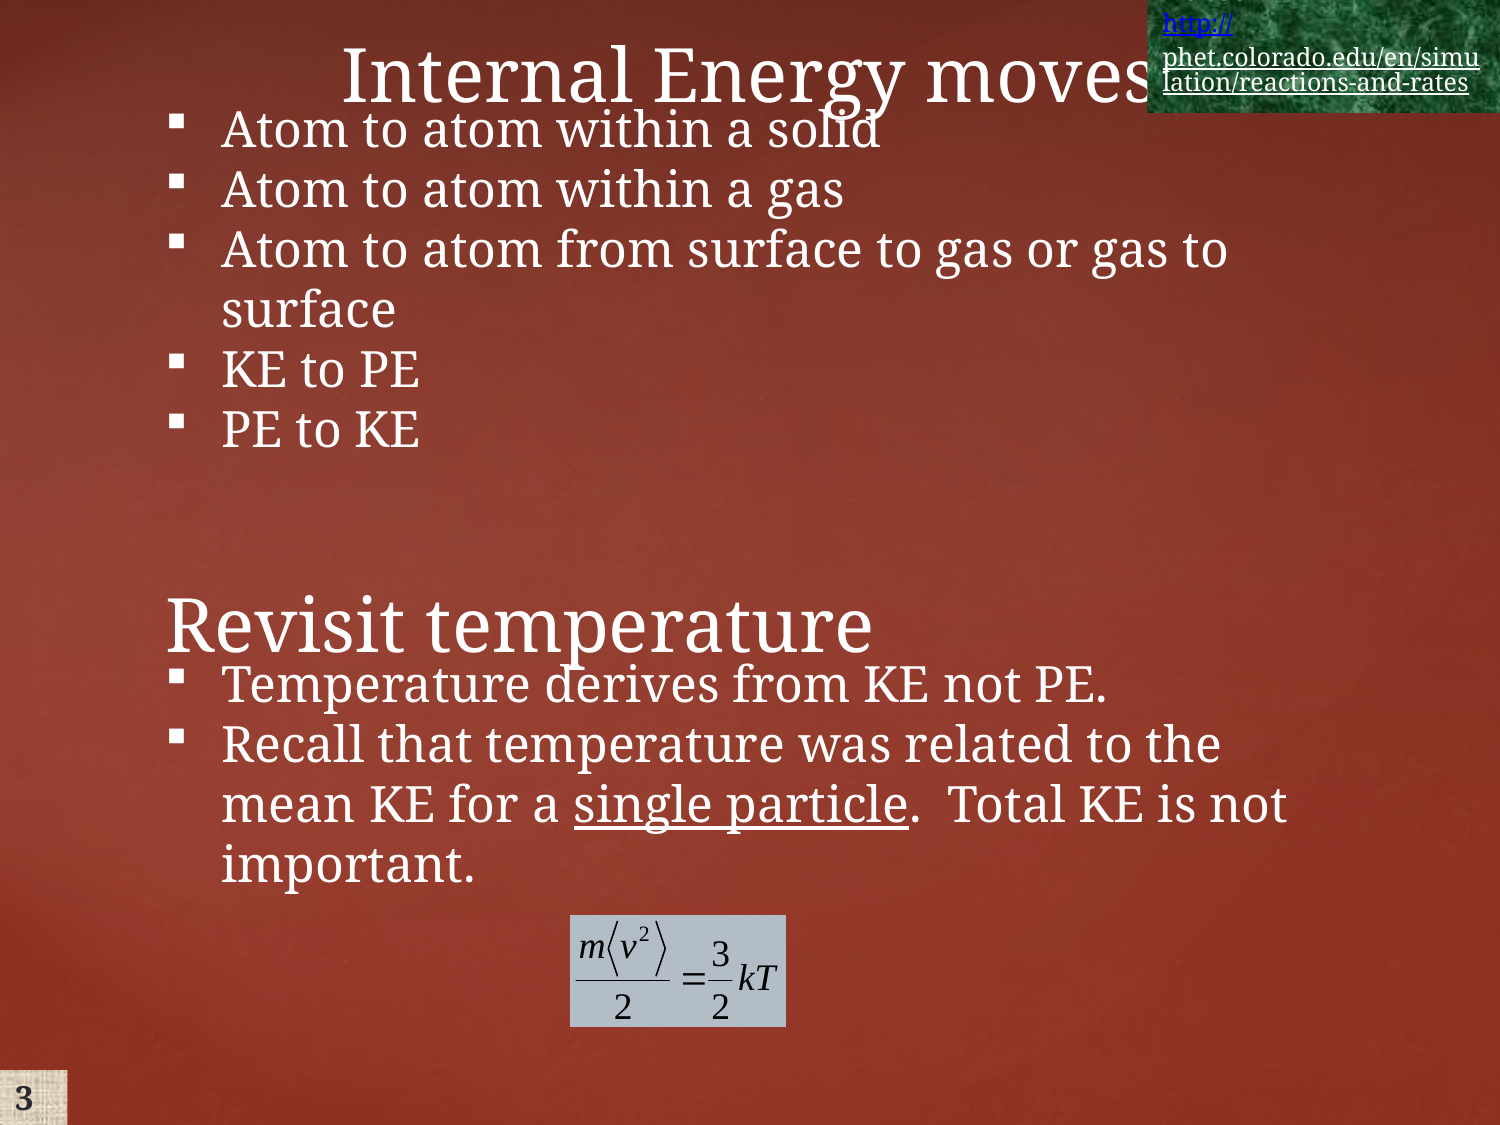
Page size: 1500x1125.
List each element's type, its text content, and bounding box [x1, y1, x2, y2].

text_box Internal Energy moves [322, 27, 1178, 125]
text_box 3 [0, 1070, 68, 1125]
text_box PhET - Reaction Rates http://phet.colorado.edu/en/simulation/reactions-and-rates [1147, 0, 1500, 113]
text_box Temperature derives from KE not PE. Recall that temperature was related to the mean KE for a single particle. Total KE is not important. [150, 689, 1351, 900]
text_box Revisit temperature [150, 577, 1345, 675]
text_box Atom to atom within a solid Atom to atom within a gas Atom to atom from surface to gas or gas to surface KE to PE PE to KE [149, 149, 1350, 465]
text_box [569, 914, 787, 1028]
